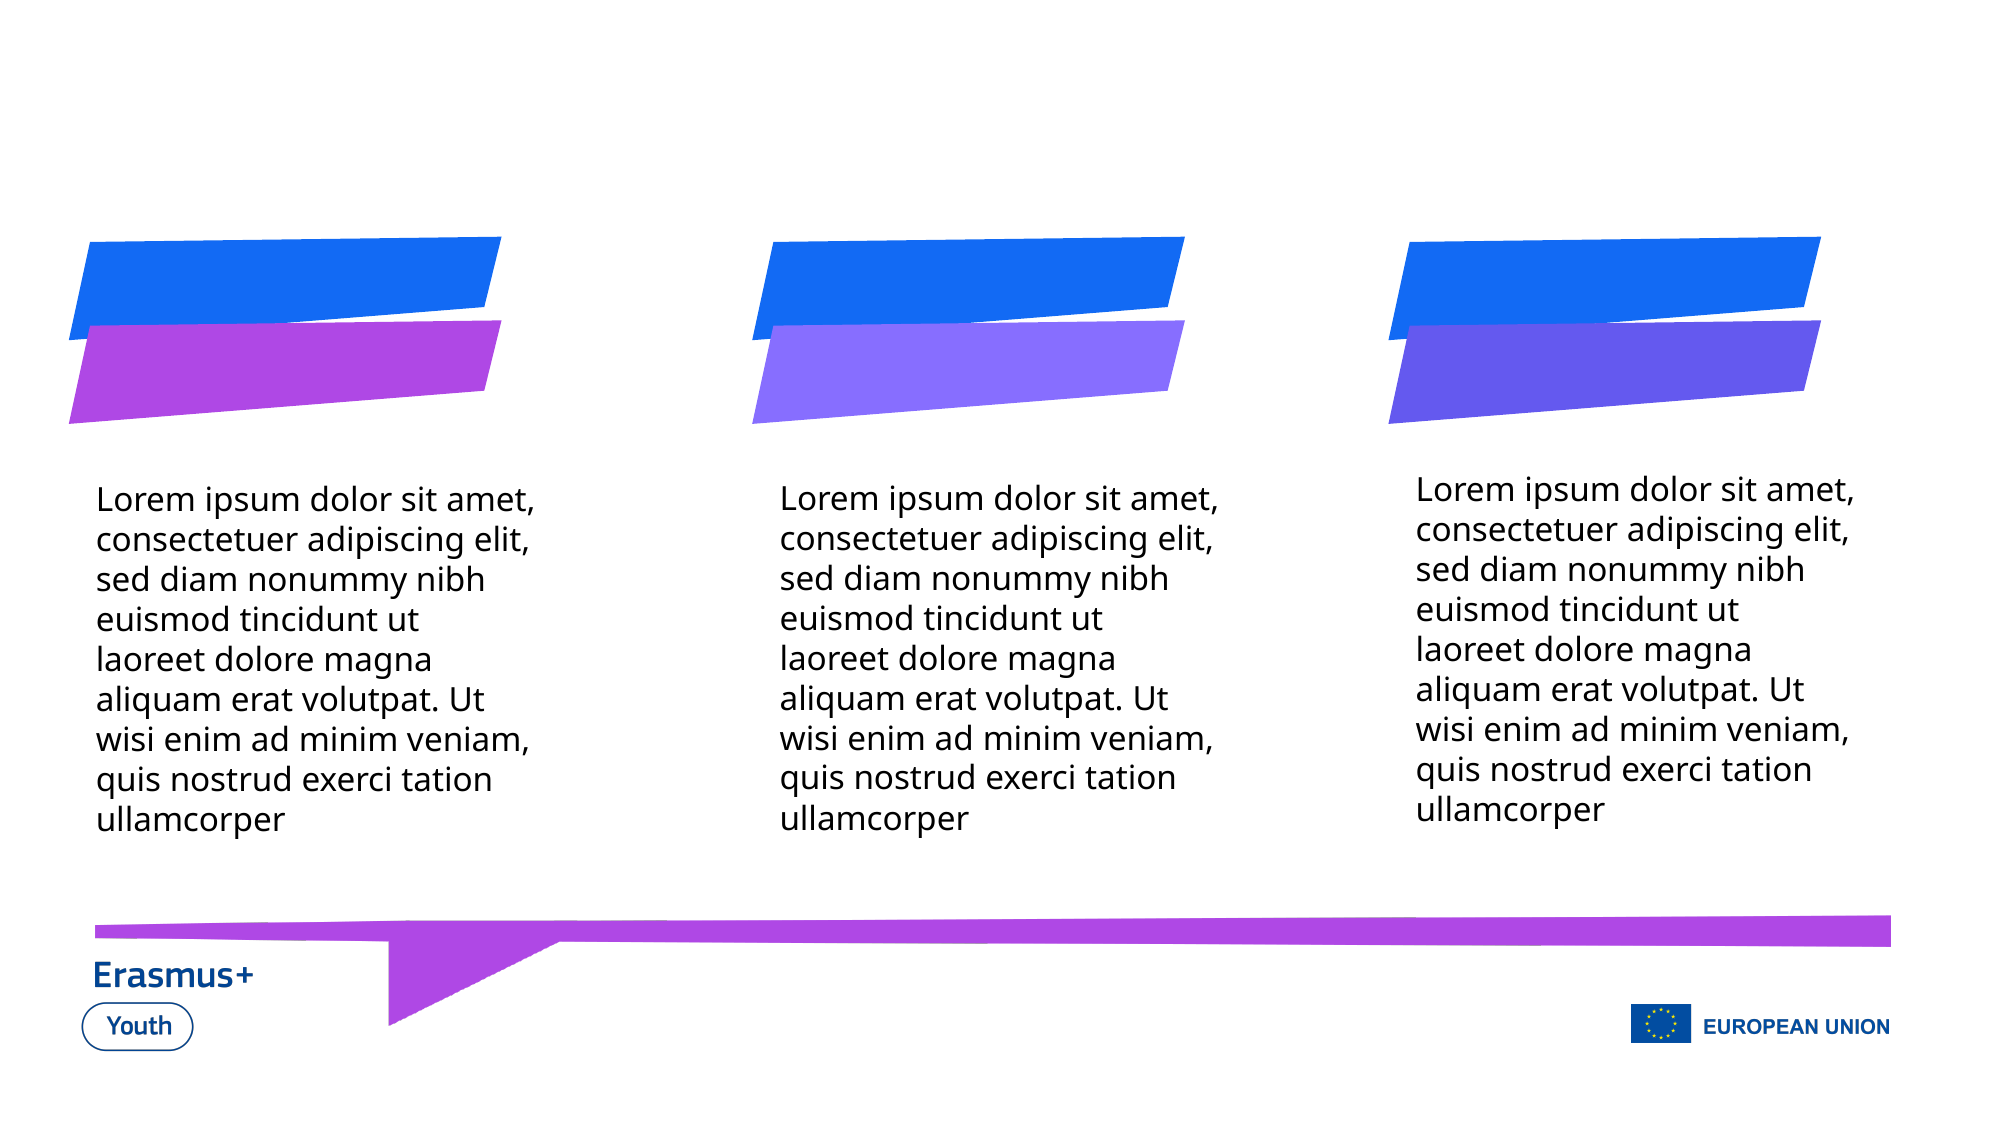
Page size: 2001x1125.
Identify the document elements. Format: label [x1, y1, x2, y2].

picture [41, 915, 1891, 1074]
